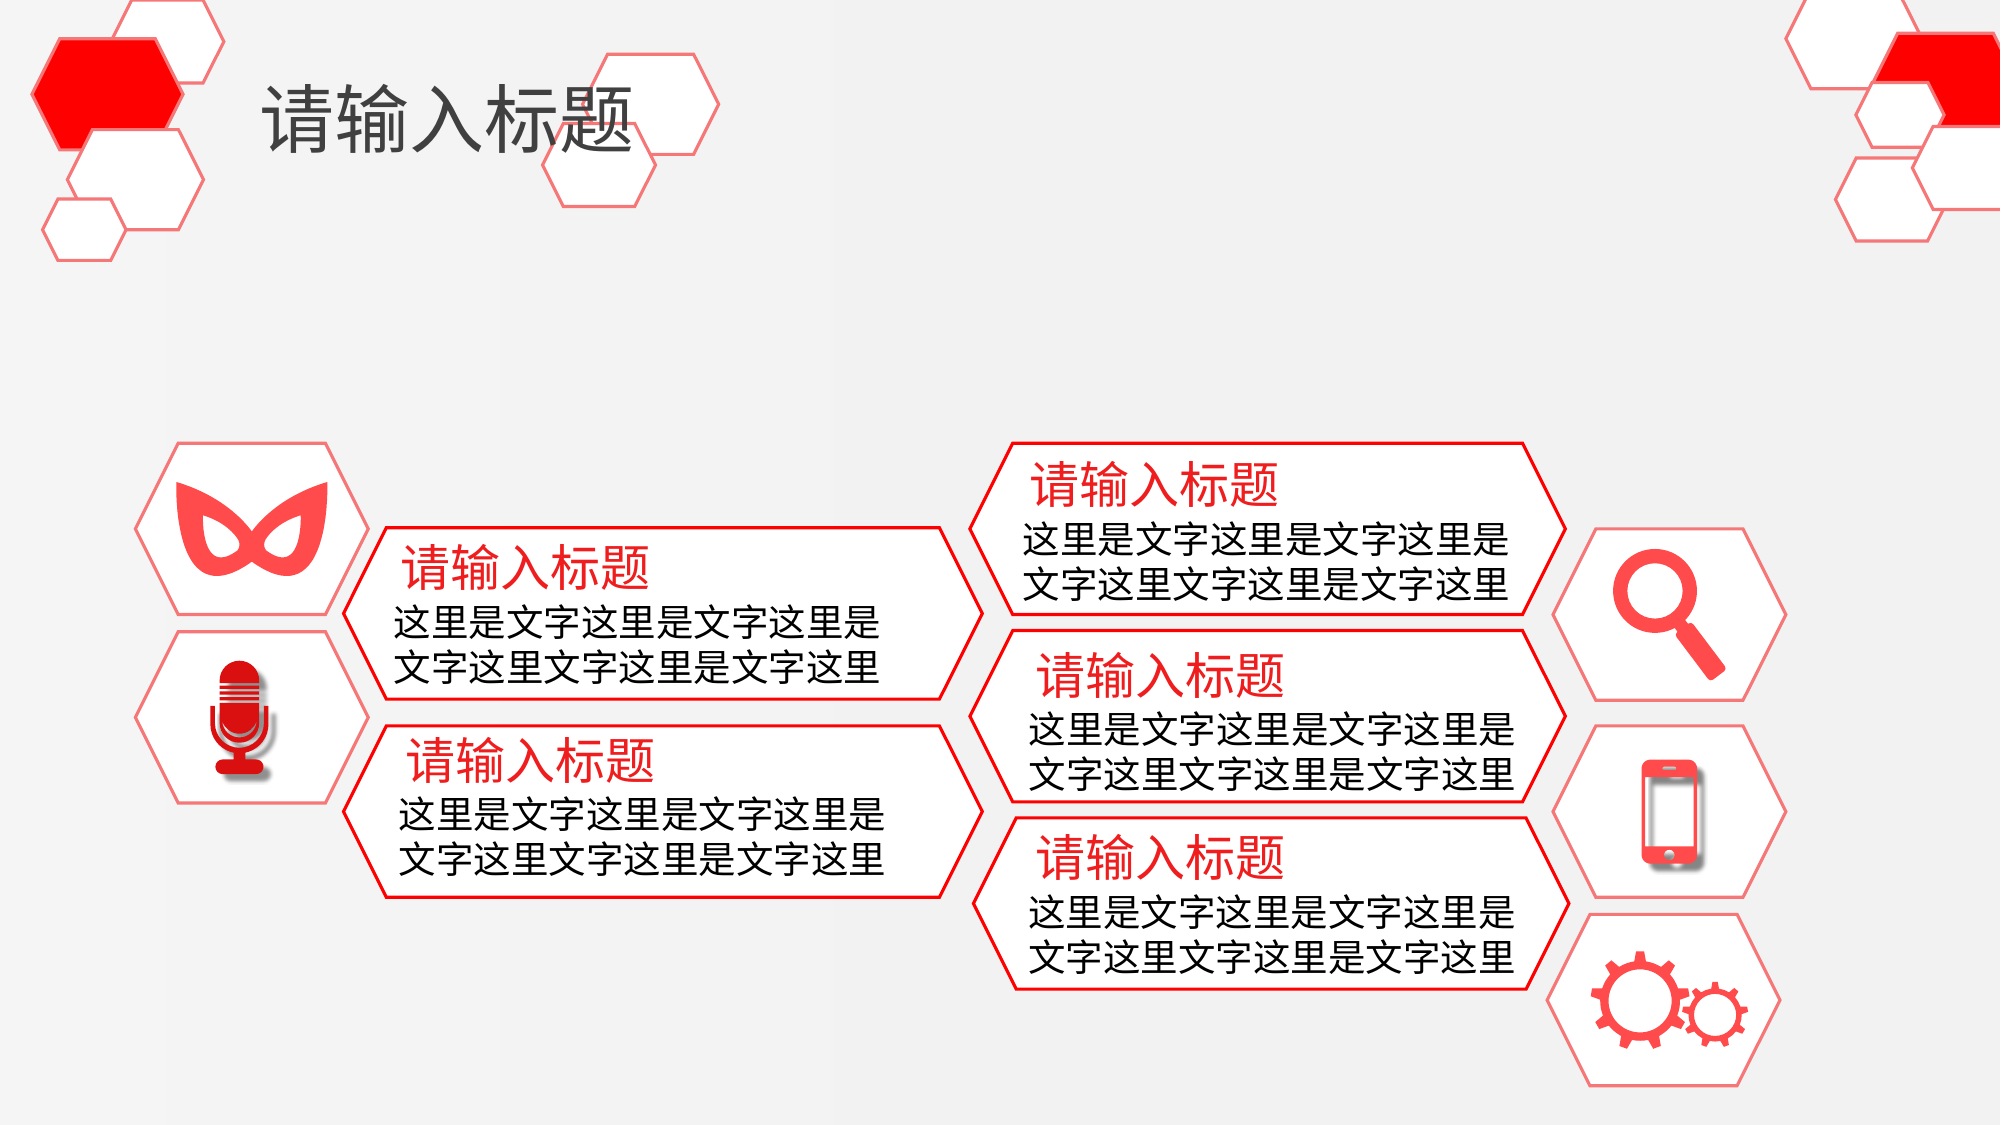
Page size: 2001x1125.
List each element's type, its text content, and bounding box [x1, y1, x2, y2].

text_box [1872, 32, 2000, 125]
text_box [112, 0, 226, 85]
text_box [549, 181, 649, 208]
text_box [41, 197, 128, 262]
text_box [606, 53, 720, 156]
text_box 请输入标题 [227, 55, 666, 181]
text_box [30, 37, 185, 151]
text_box [66, 128, 205, 231]
text_box [1834, 156, 1944, 243]
text_box [1911, 125, 2000, 211]
text_box [1854, 81, 1946, 149]
text_box [1784, 0, 1920, 90]
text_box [135, 443, 1786, 1086]
